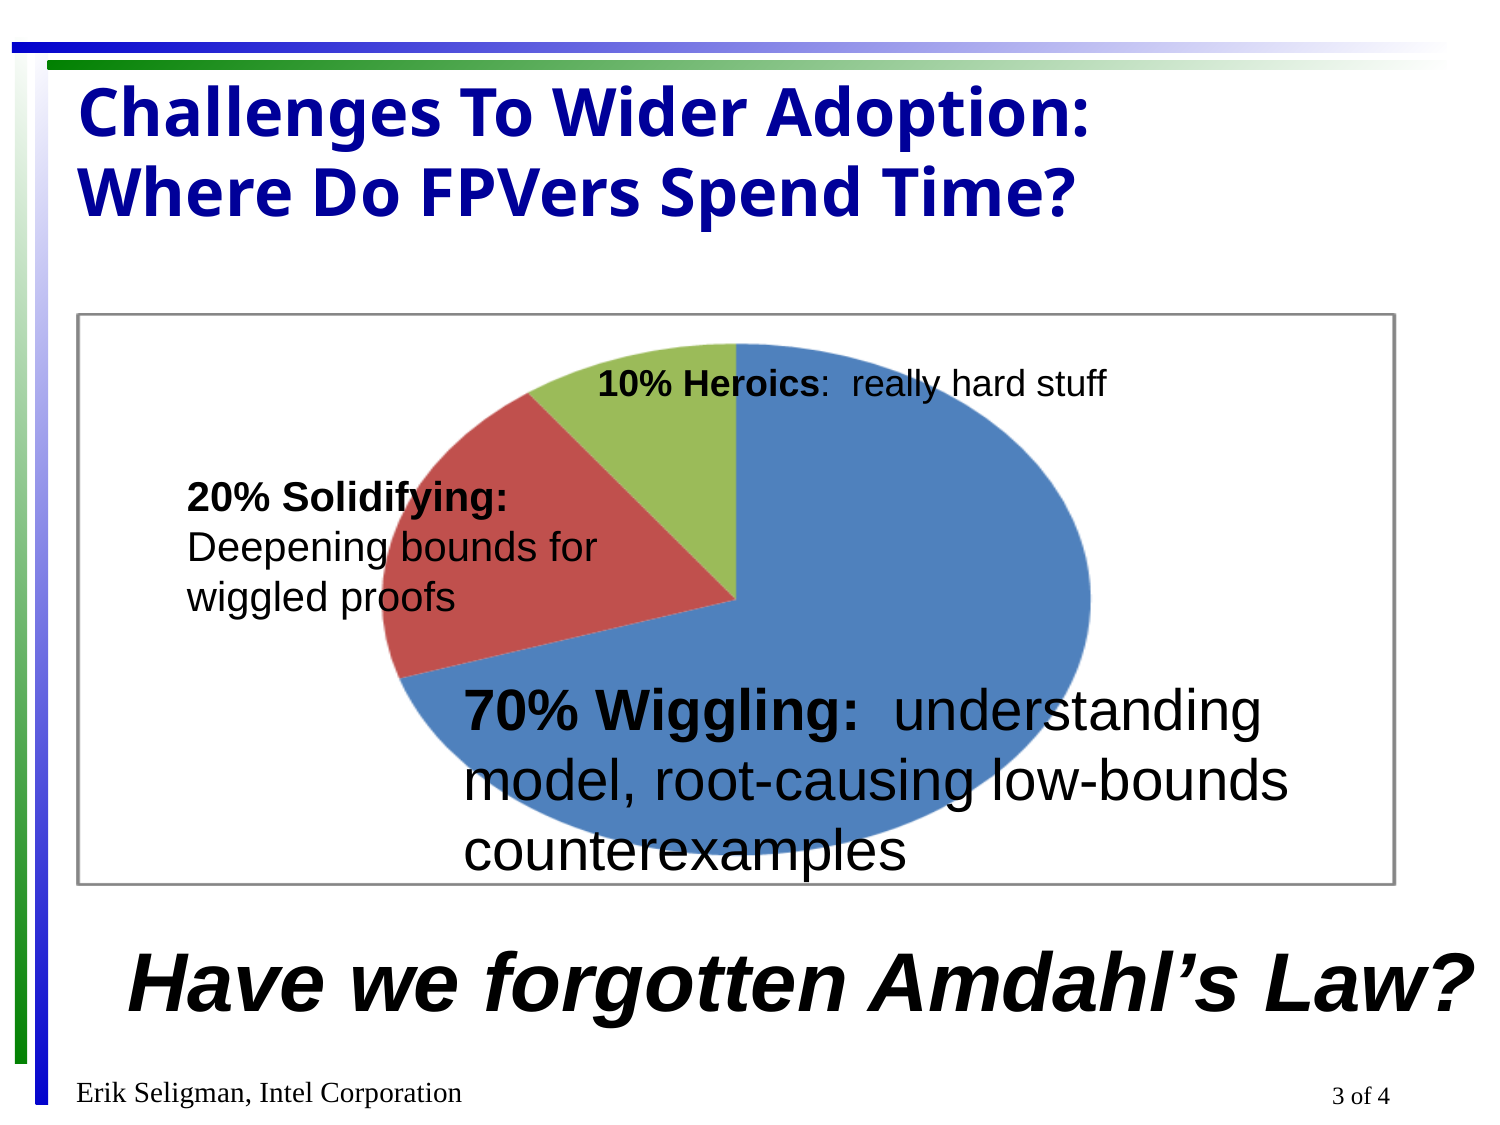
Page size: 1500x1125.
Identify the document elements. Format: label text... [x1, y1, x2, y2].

footer Erik Seligman, Intel Corporation [60, 1077, 1257, 1117]
title Challenges To Wider Adoption: Where Do FPVers Spend Time? [62, 74, 1209, 225]
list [74, 312, 1398, 887]
text_box Have we forgotten Amdahl’s Law? [112, 920, 1500, 1036]
slide_number 3 of 4 [1274, 1074, 1406, 1118]
